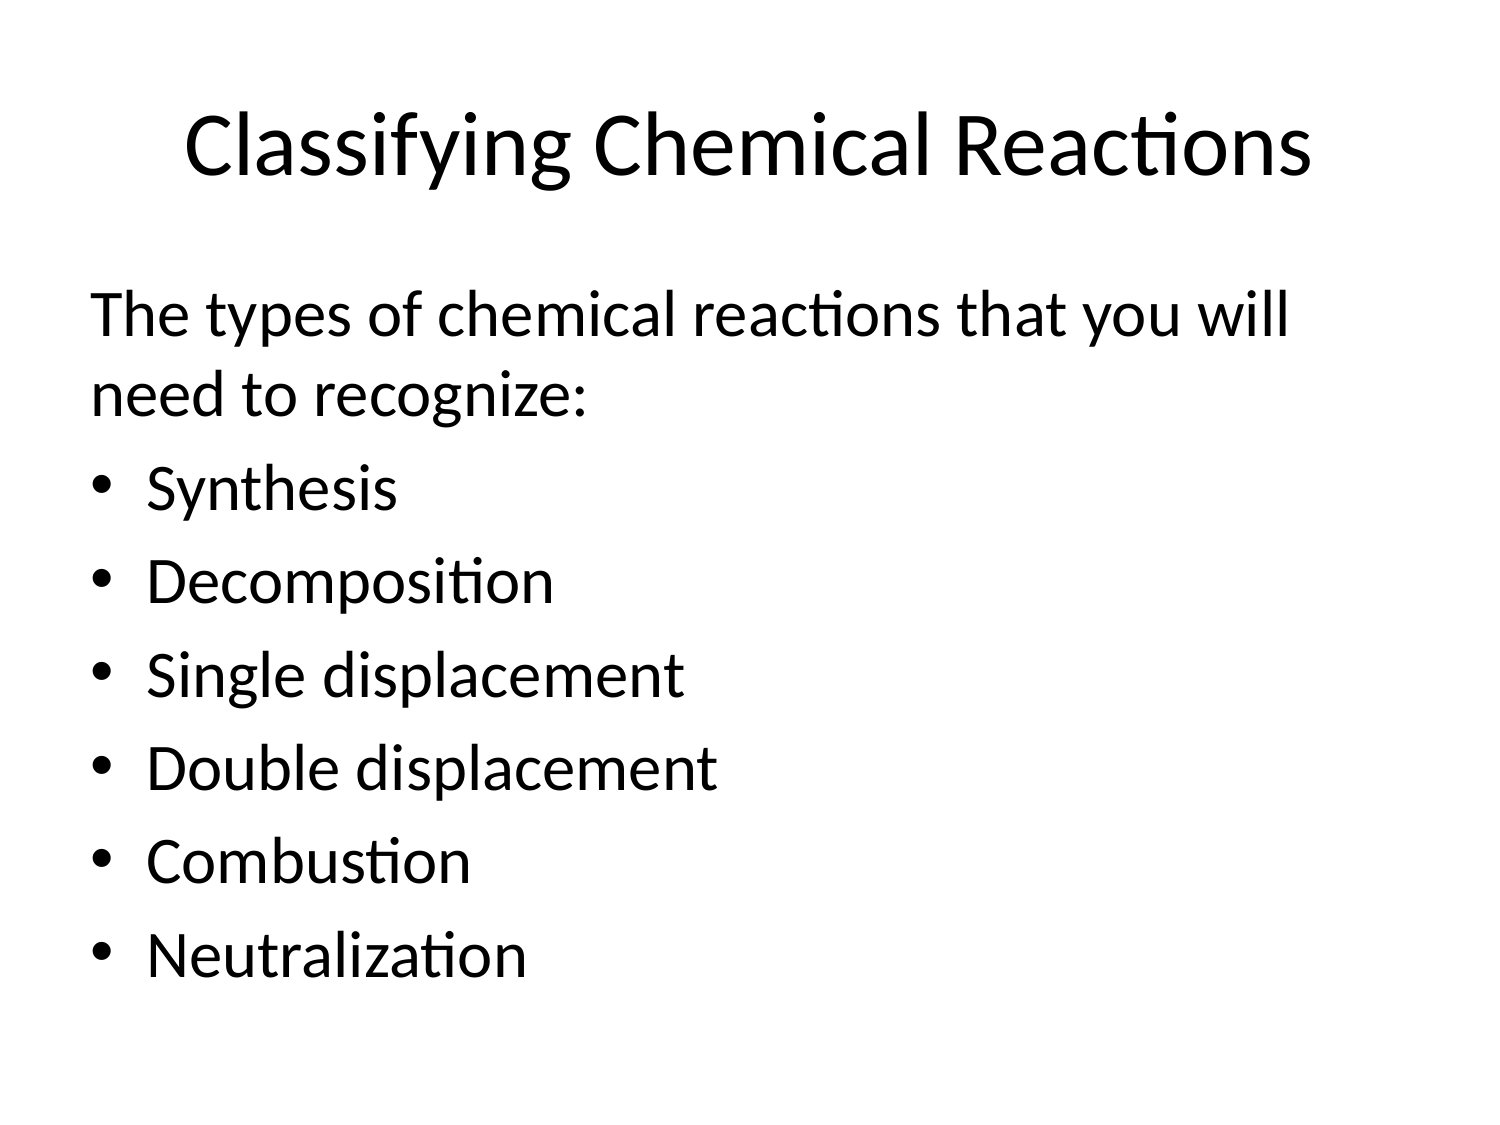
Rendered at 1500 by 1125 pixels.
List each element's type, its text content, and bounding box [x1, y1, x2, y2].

list The types of chemical reactions that you will need to recognize: Synthesis Decomposition Single displacement Double displacement Combustion Neutralization [75, 262, 1425, 1005]
title Classifying Chemical Reactions [75, 45, 1425, 233]
